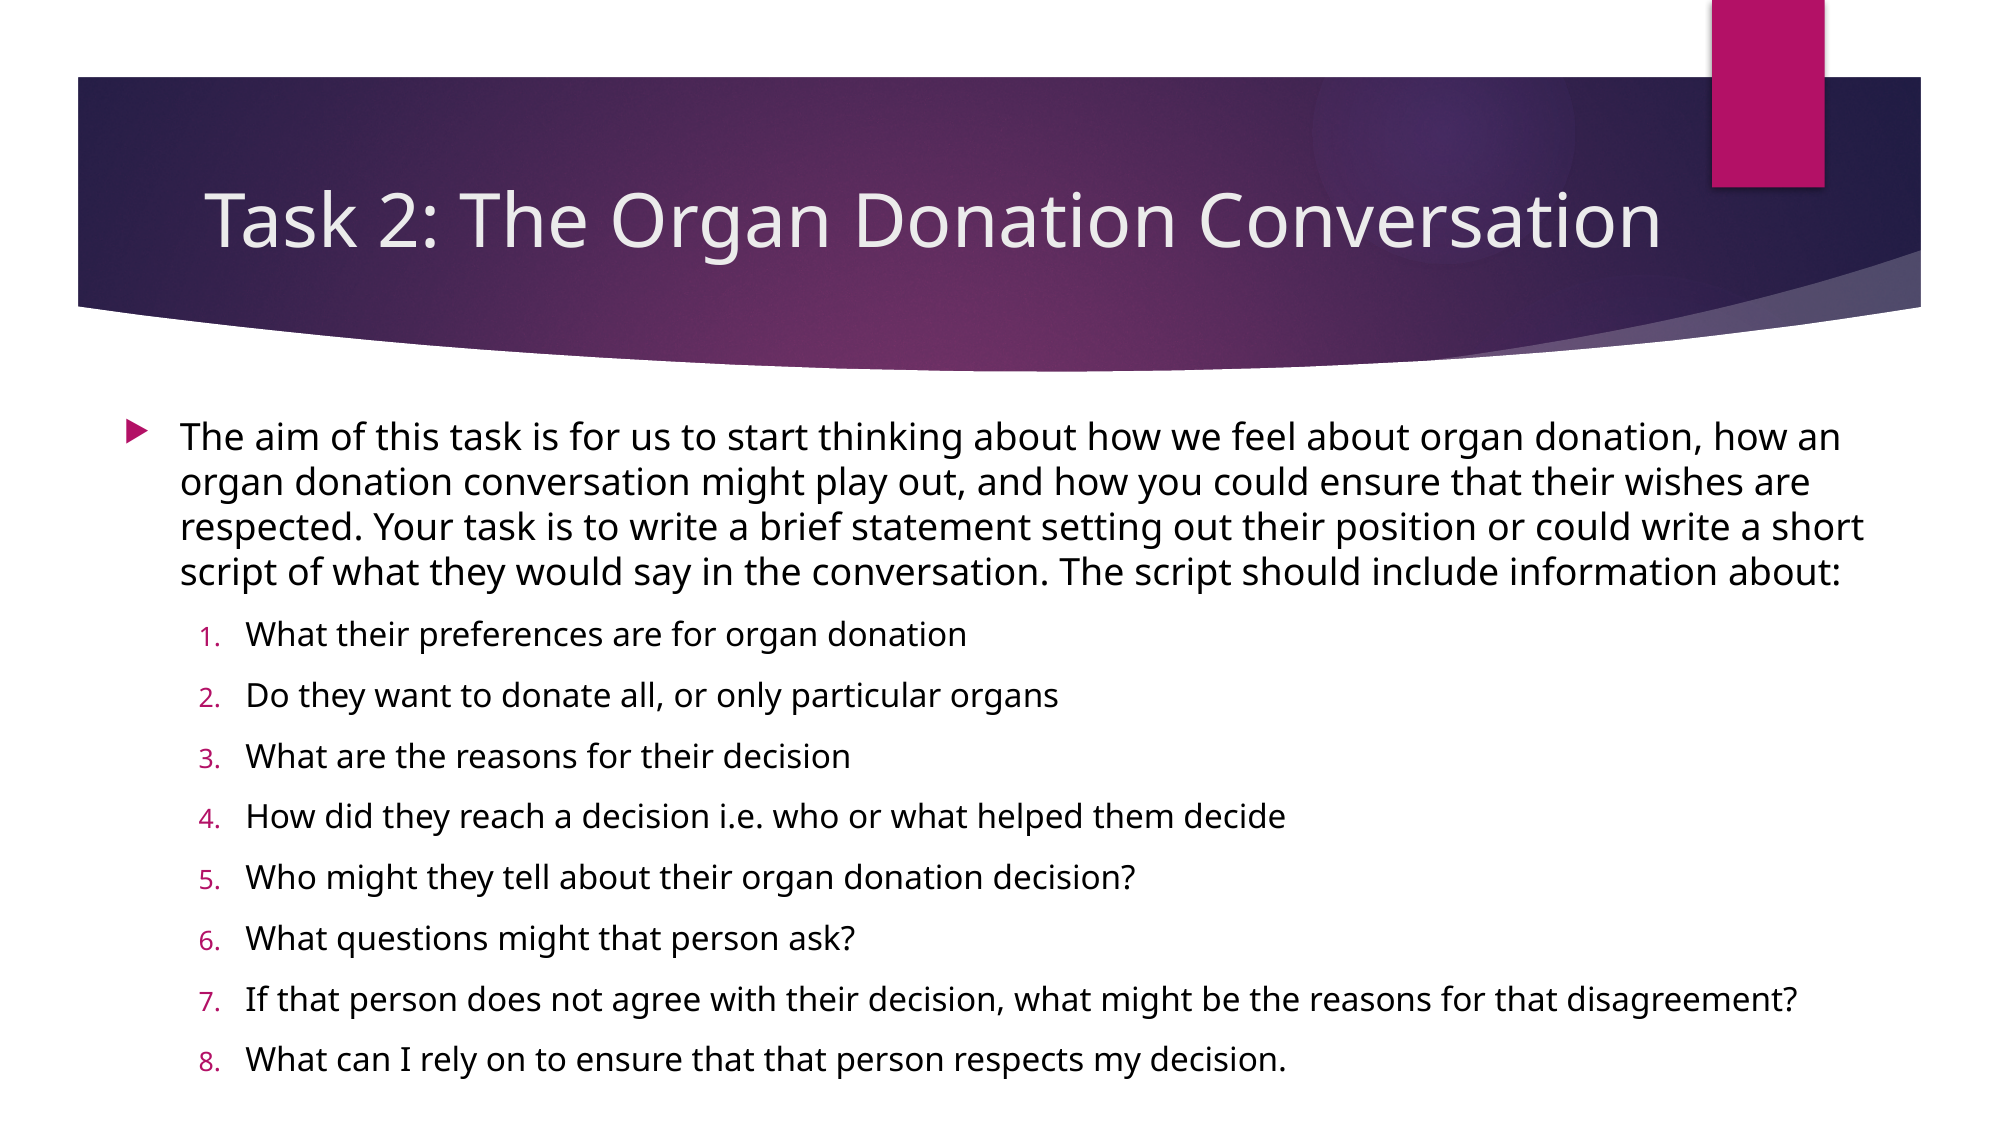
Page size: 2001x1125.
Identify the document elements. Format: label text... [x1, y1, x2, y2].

list The aim of this task is for us to start thinking about how we feel about organ donation, how an organ donation conversation might play out, and how you could ensure that their wishes are respected. Your task is to write a brief statement setting out their position or could write a short script of what they would say in the conversation. The script should include information about: What their preferences are for organ donation Do they want to donate all, or only particular organs What are the reasons for their decision How did they reach a decision i.e. who or what helped them decide Who might they tell about their organ donation decision? What questions might that person ask? If that person does not agree with their decision, what might be the reasons for that disagreement? What can I rely on to ensure that that person respects my decision. [108, 405, 1947, 1089]
title Task 2: The Organ Donation Conversation [189, 159, 1740, 276]
